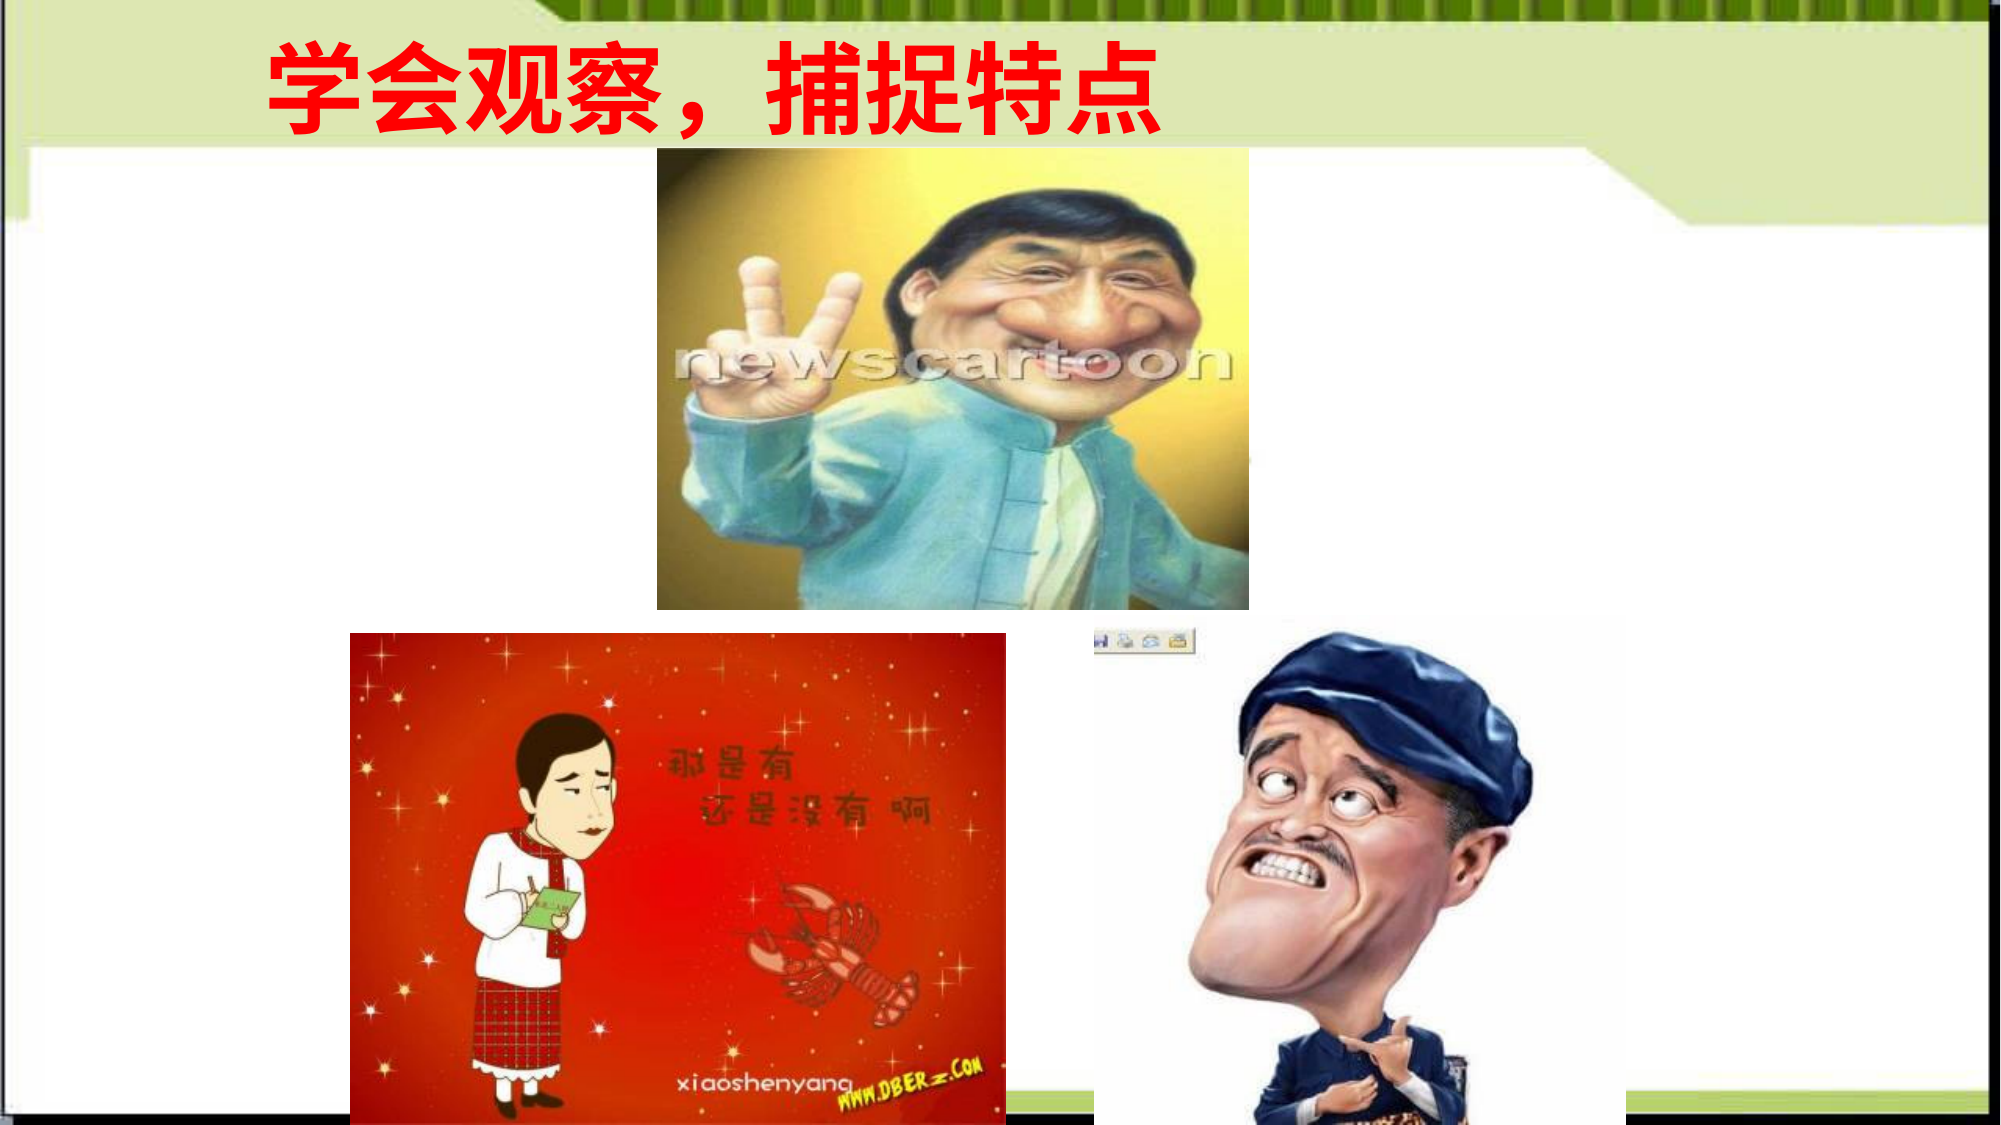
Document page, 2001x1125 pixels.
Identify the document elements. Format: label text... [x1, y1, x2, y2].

text_box 学会观察，捕捉特点 [249, 19, 1337, 154]
picture [0, 0, 2001, 1125]
